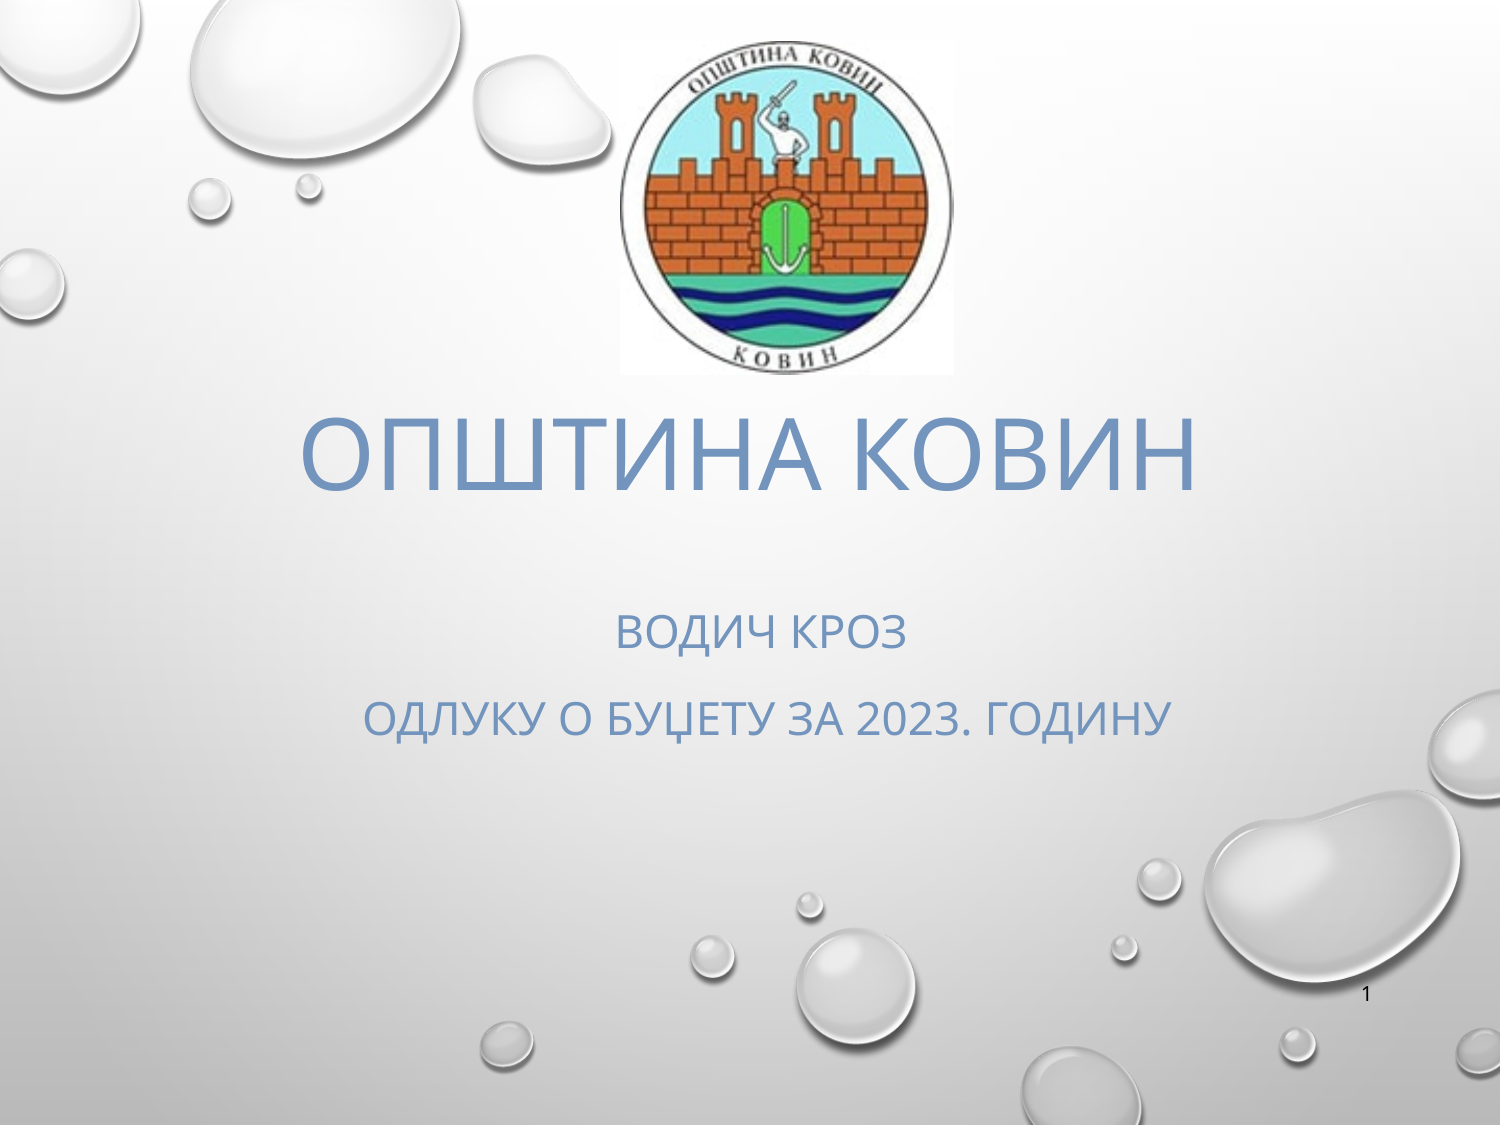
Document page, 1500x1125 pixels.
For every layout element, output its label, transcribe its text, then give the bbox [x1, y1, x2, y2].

title ОПШТИНА КОВИН [177, 278, 1323, 521]
slide_number 1 [1293, 965, 1388, 1025]
picture [0, 0, 1500, 1125]
subtitle ВОДИЧ КРОЗ ОДЛУКУ О БУЏЕТУ за 2023. годину [242, 583, 1293, 825]
